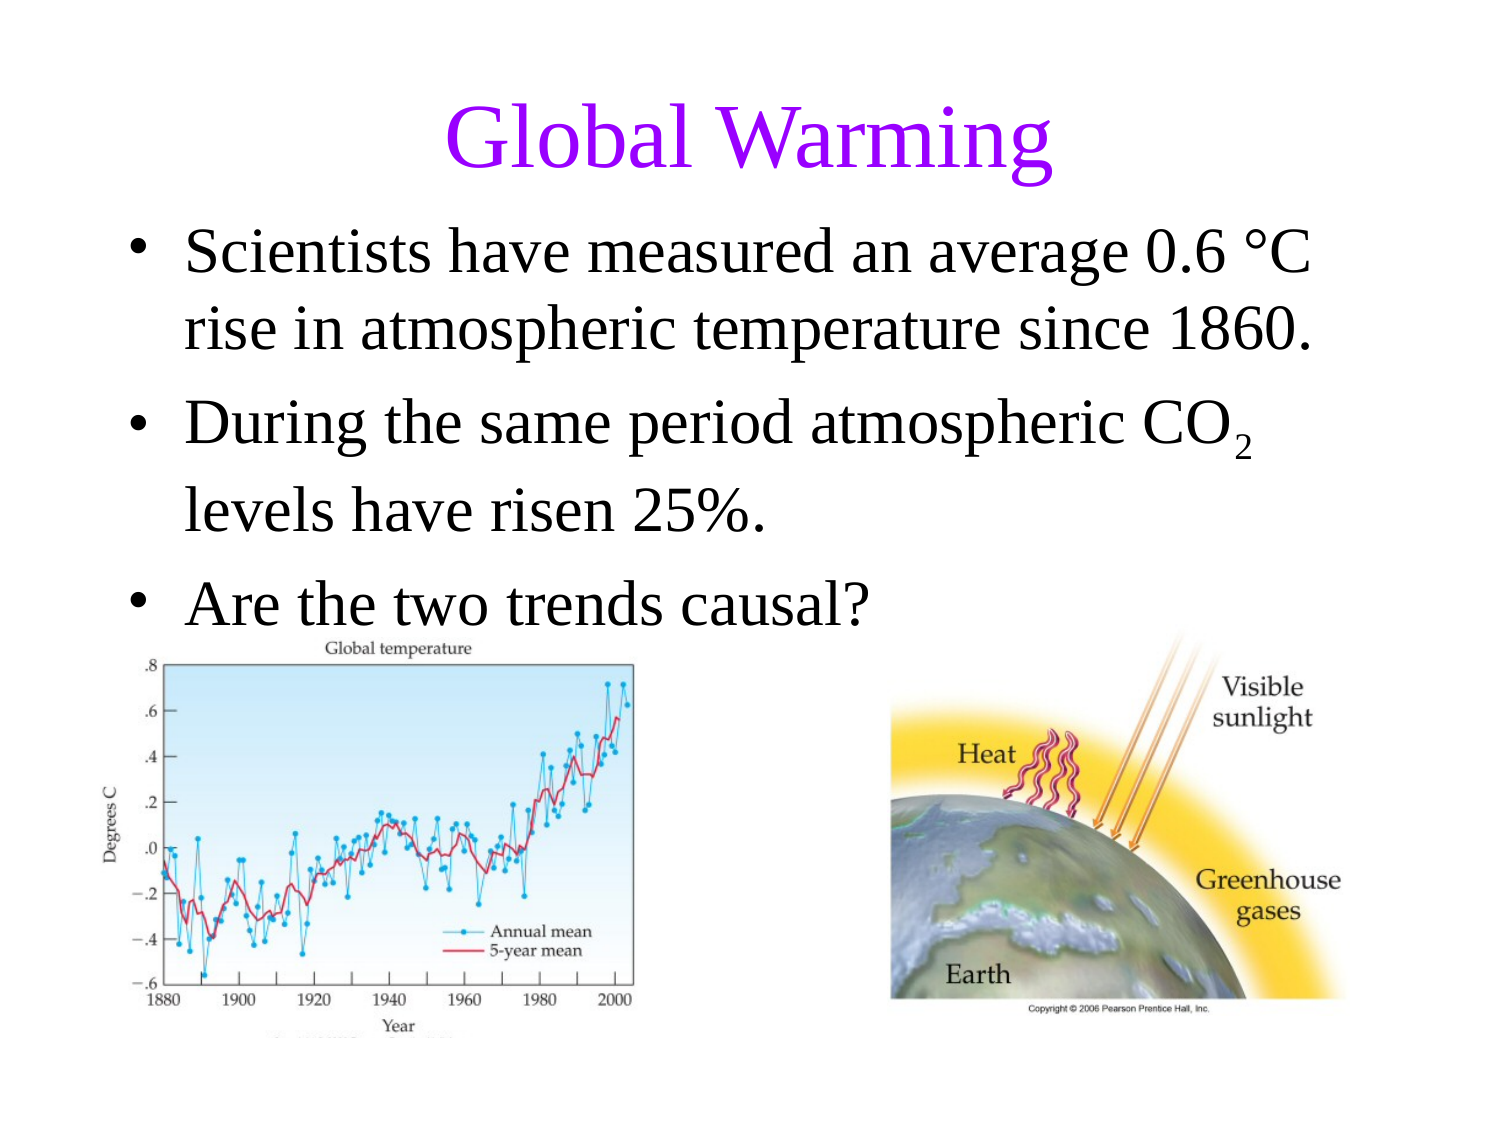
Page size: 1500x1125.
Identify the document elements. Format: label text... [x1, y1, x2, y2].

picture [99, 637, 638, 1038]
picture [887, 624, 1351, 1016]
text_box Global Warming [112, 37, 1388, 199]
text_box Scientists have measured an average 0.6 °C rise in atmospheric temperature since 1860. During the same period atmospheric CO2 levels have risen 25%. Are the two trends causal? [112, 199, 1388, 650]
